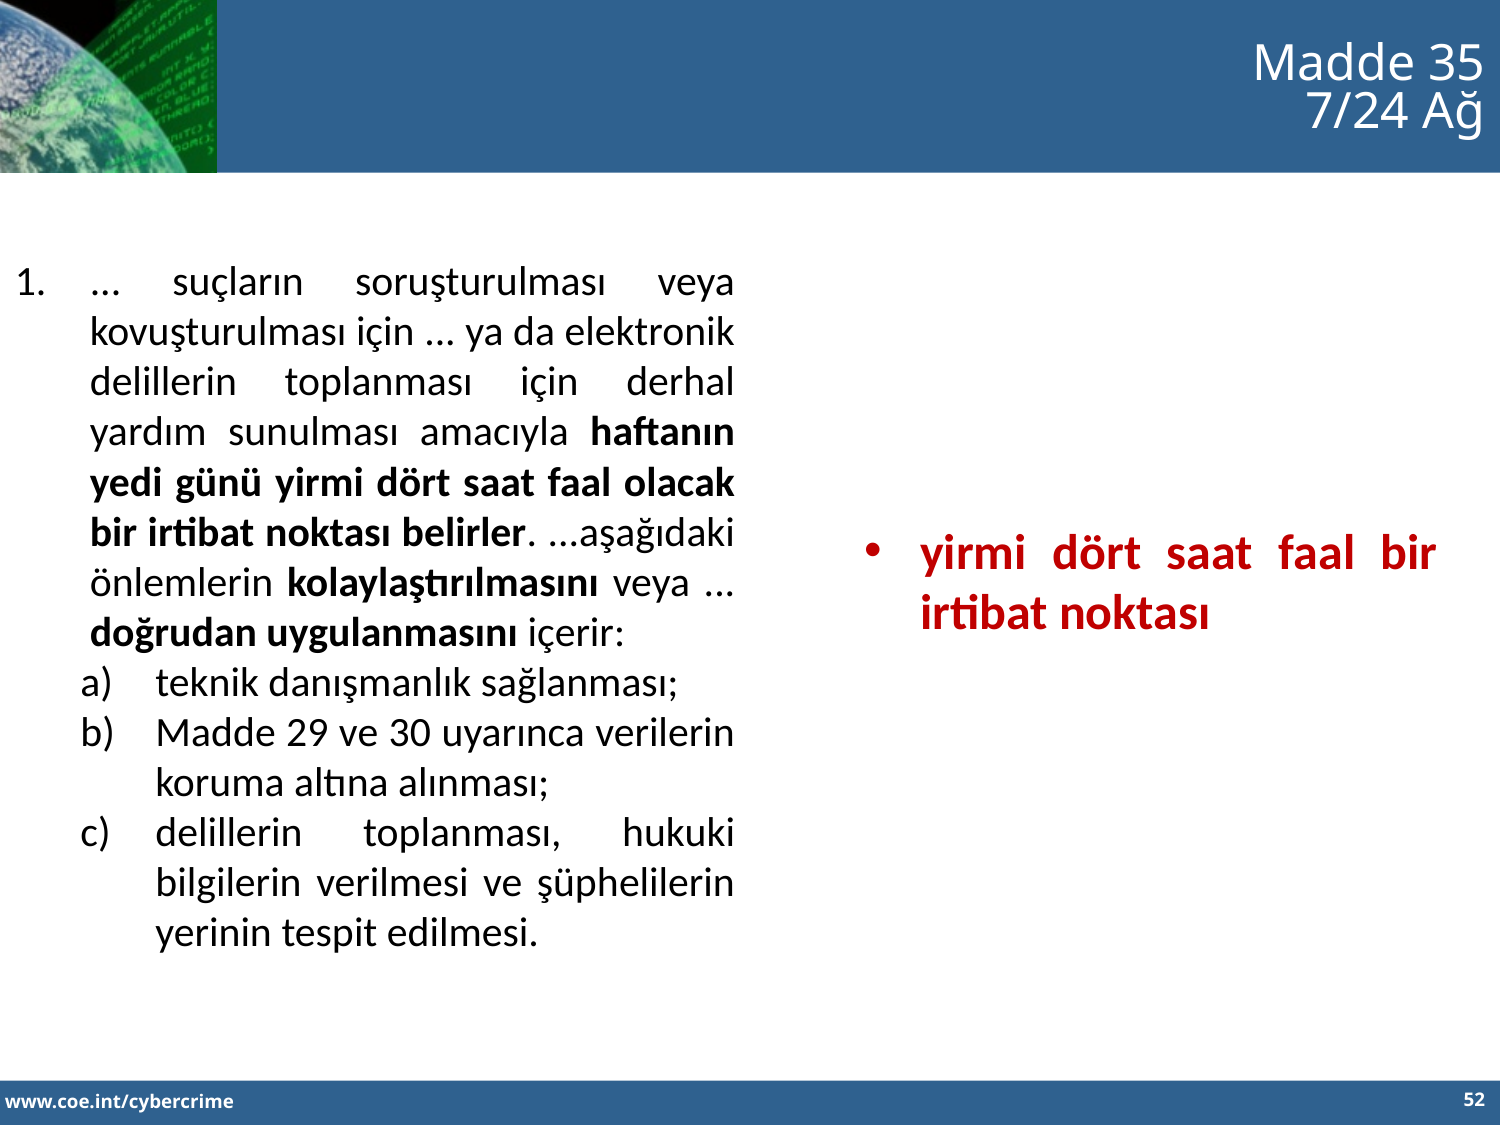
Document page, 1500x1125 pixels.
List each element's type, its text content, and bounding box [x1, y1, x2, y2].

slide_number 52 [1149, 1079, 1500, 1125]
text_box Madde 35 7/24 Ağ [308, 13, 1500, 166]
text_box ... suçların soruşturulması veya kovuşturulması için ... ya da elektronik delillerin toplanması için derhal yardım sunulması amacıyla haftanın yedi günü yirmi dört saat faal olacak bir irtibat noktası belirler. ...aşağıdaki önlemlerin kolaylaştırılmasını veya ... doğrudan uygulanmasını içerir: teknik danışmanlık sağlanması; Madde 29 ve 30 uyarınca verilerin koruma altına alınması; delillerin toplanması, hukuki bilgilerin verilmesi ve şüphelilerin yerinin tespit edilmesi. [0, 246, 750, 962]
text_box yirmi dört saat faal bir irtibat noktası [849, 511, 1453, 647]
picture [0, 1, 217, 173]
